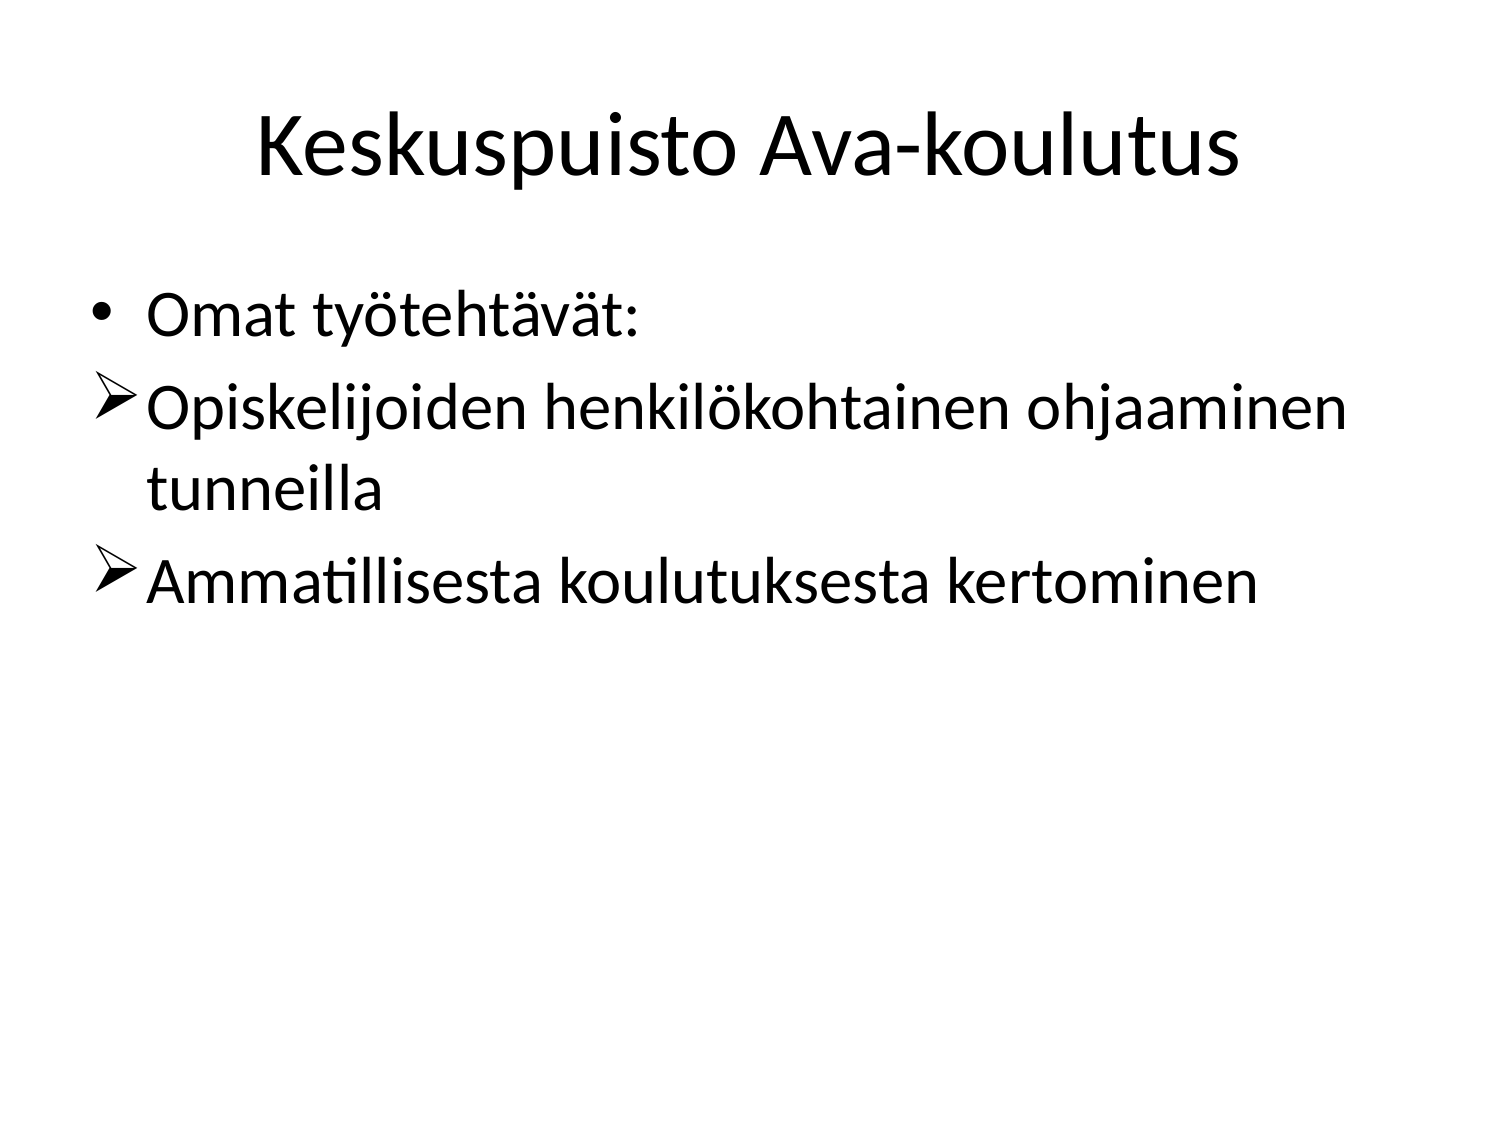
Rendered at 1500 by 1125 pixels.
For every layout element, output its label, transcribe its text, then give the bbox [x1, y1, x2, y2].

list Omat työtehtävät: Opiskelijoiden henkilökohtainen ohjaaminen tunneilla Ammatillisesta koulutuksesta kertominen [74, 262, 1426, 1006]
title Keskuspuisto Ava-koulutus [74, 44, 1426, 233]
